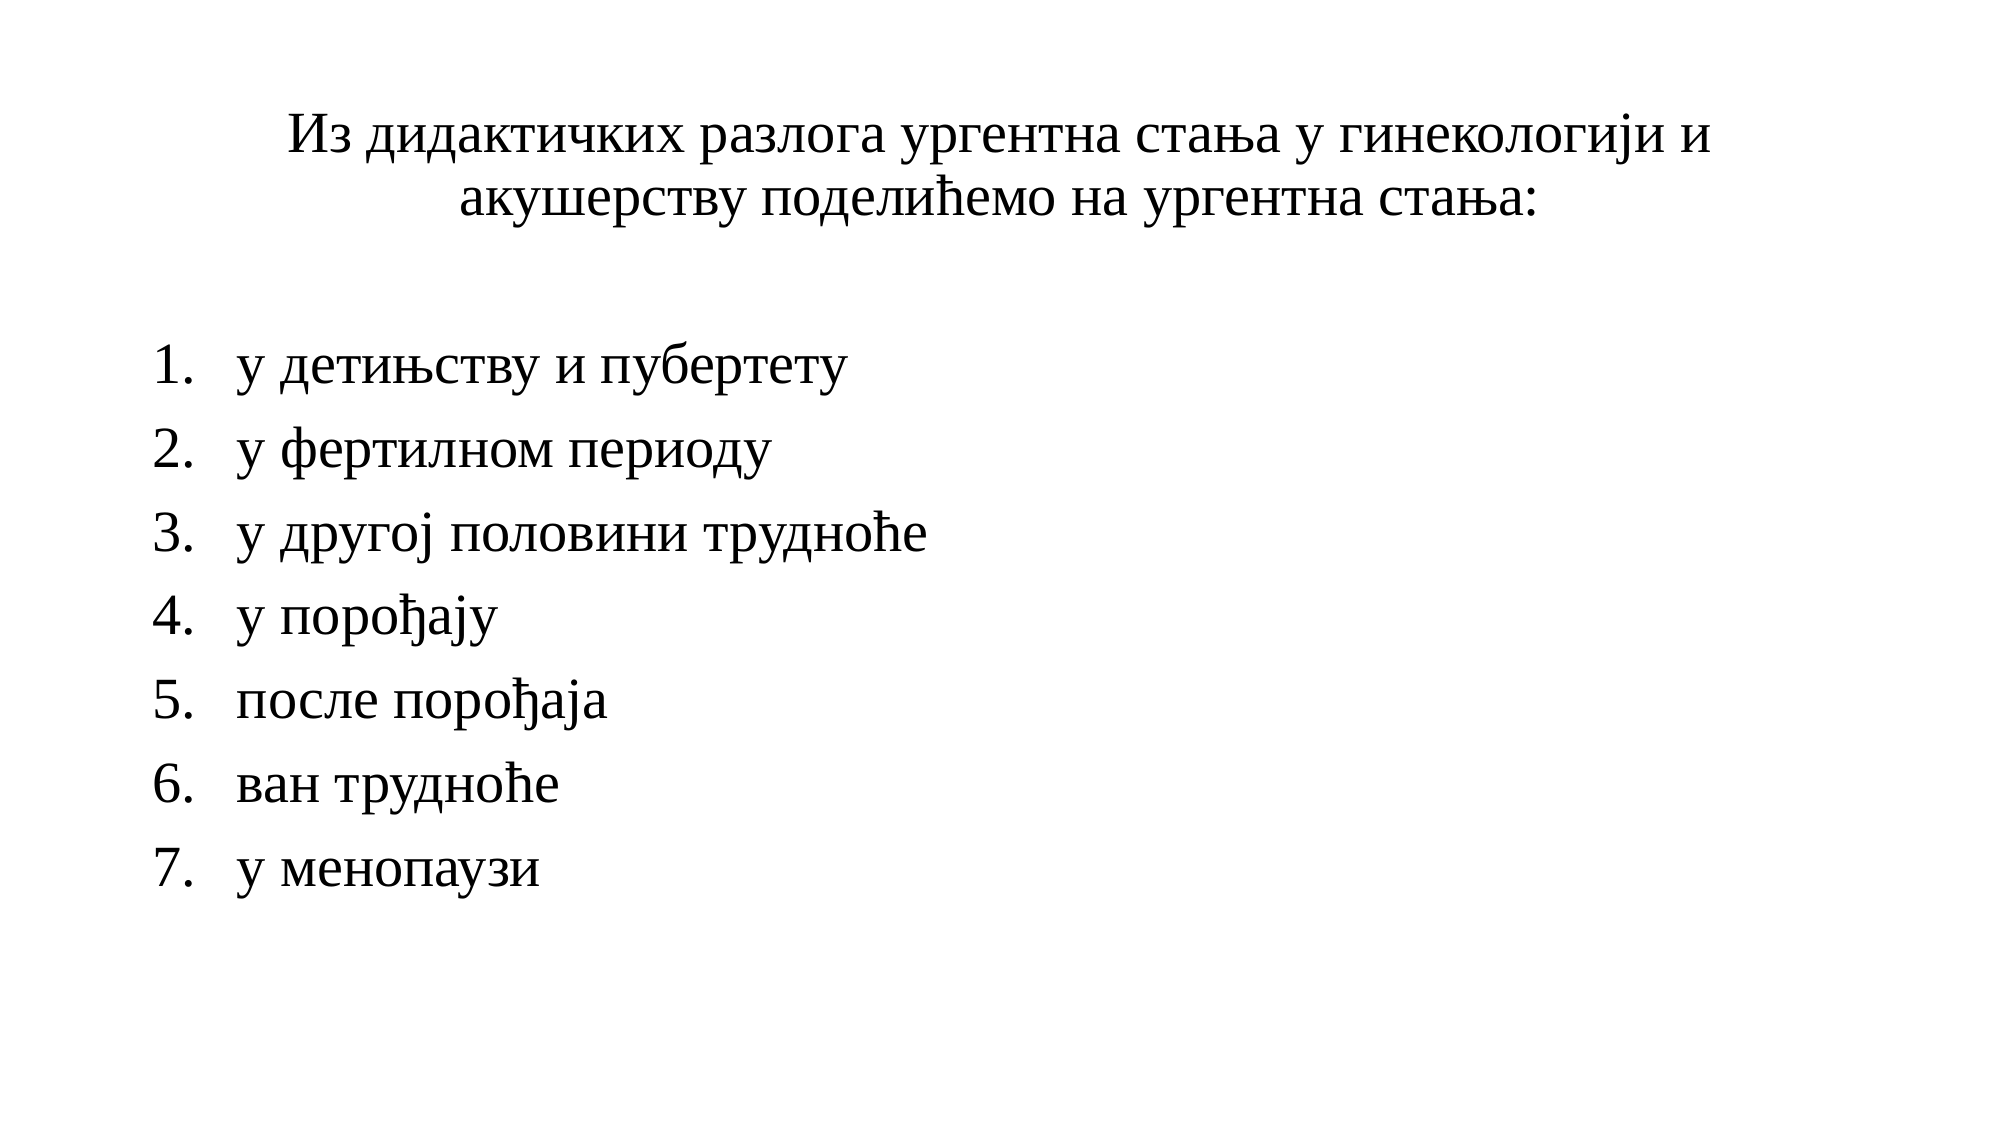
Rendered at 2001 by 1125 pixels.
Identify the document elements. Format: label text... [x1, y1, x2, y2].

list Из дидактичких разлога ургентна стања у гинекологији и акушерству поделићемо на ургентна стања: у детињству и пубертету у фертилном периоду у другој половини трудноће у порођају после порођаја ван трудноће у менопаузи [137, 95, 1863, 1014]
